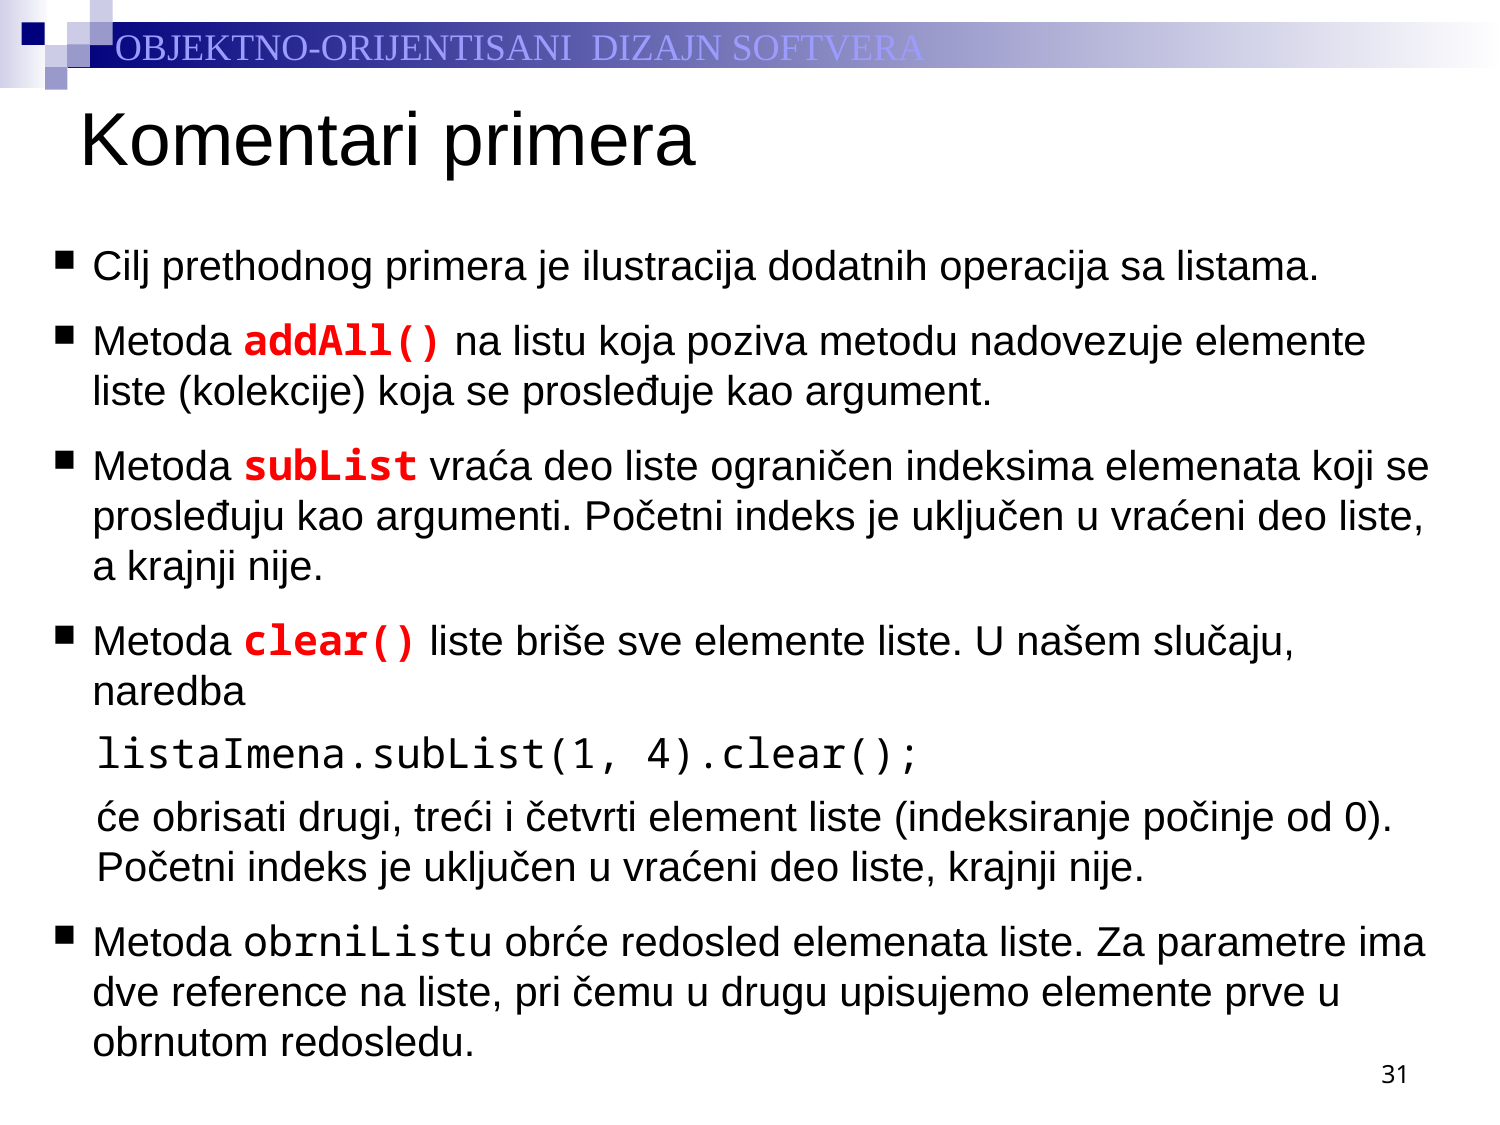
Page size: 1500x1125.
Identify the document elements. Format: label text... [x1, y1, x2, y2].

title Komentari primera [64, 86, 748, 185]
slide_number 31 [1074, 1024, 1426, 1101]
text_box Cilj prethodnog primera je ilustracija dodatnih operacija sa listama. Metoda addAll() na listu koja poziva metodu nadovezuje elemente liste (kolekcije) koja se prosleđuje kao argument. Metoda subList vraća deo liste ograničen indeksima elemenata koji se prosleđuju kao argumenti. Početni indeks je uključen u vraćeni deo liste, a krajnji nije. Metoda clear() liste briše sve elemente liste. U našem slučaju, naredba listaImena.subList(1, 4).clear(); će obrisati drugi, treći i četvrti element liste (indeksiranje počinje od 0). Početni indeks je uključen u vraćeni deo liste, krajnji nije. Metoda obrniListu obrće redosled elemenata liste. Za parametre ima dve reference na liste, pri čemu u drugu upisujemo elemente prve u obrnutom redosledu. [41, 231, 1459, 1000]
